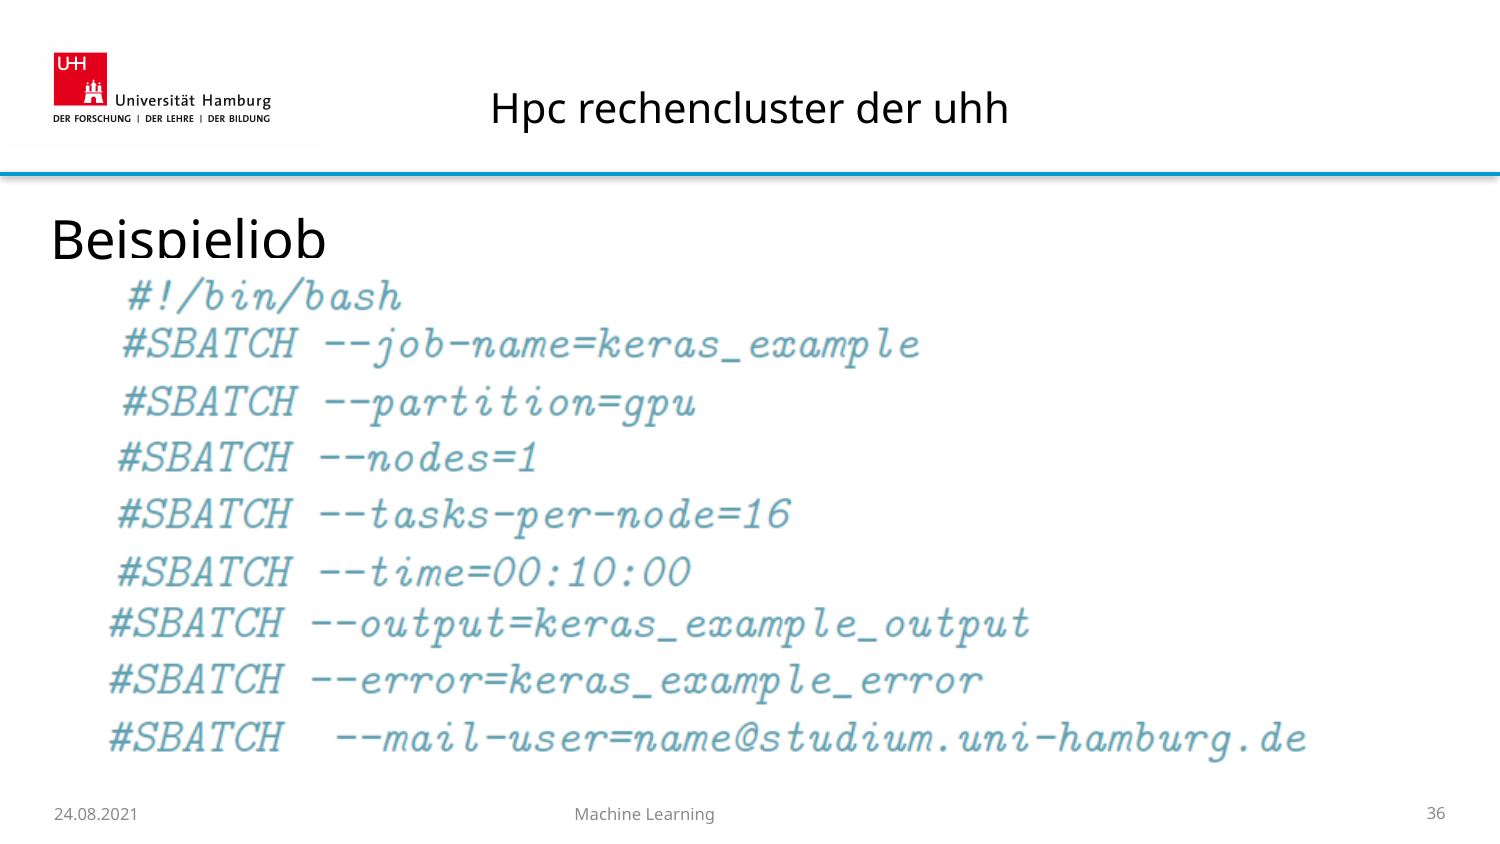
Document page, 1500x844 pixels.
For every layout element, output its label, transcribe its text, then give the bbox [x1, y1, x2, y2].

picture [1, 0, 323, 149]
list Beispieljob [35, 197, 1406, 281]
picture [95, 257, 1318, 770]
title Hpc rechencluster der uhh [275, 91, 1225, 122]
slide_number 36 [1361, 788, 1446, 833]
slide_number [54, 788, 210, 833]
footer Machine Learning [273, 788, 1016, 833]
